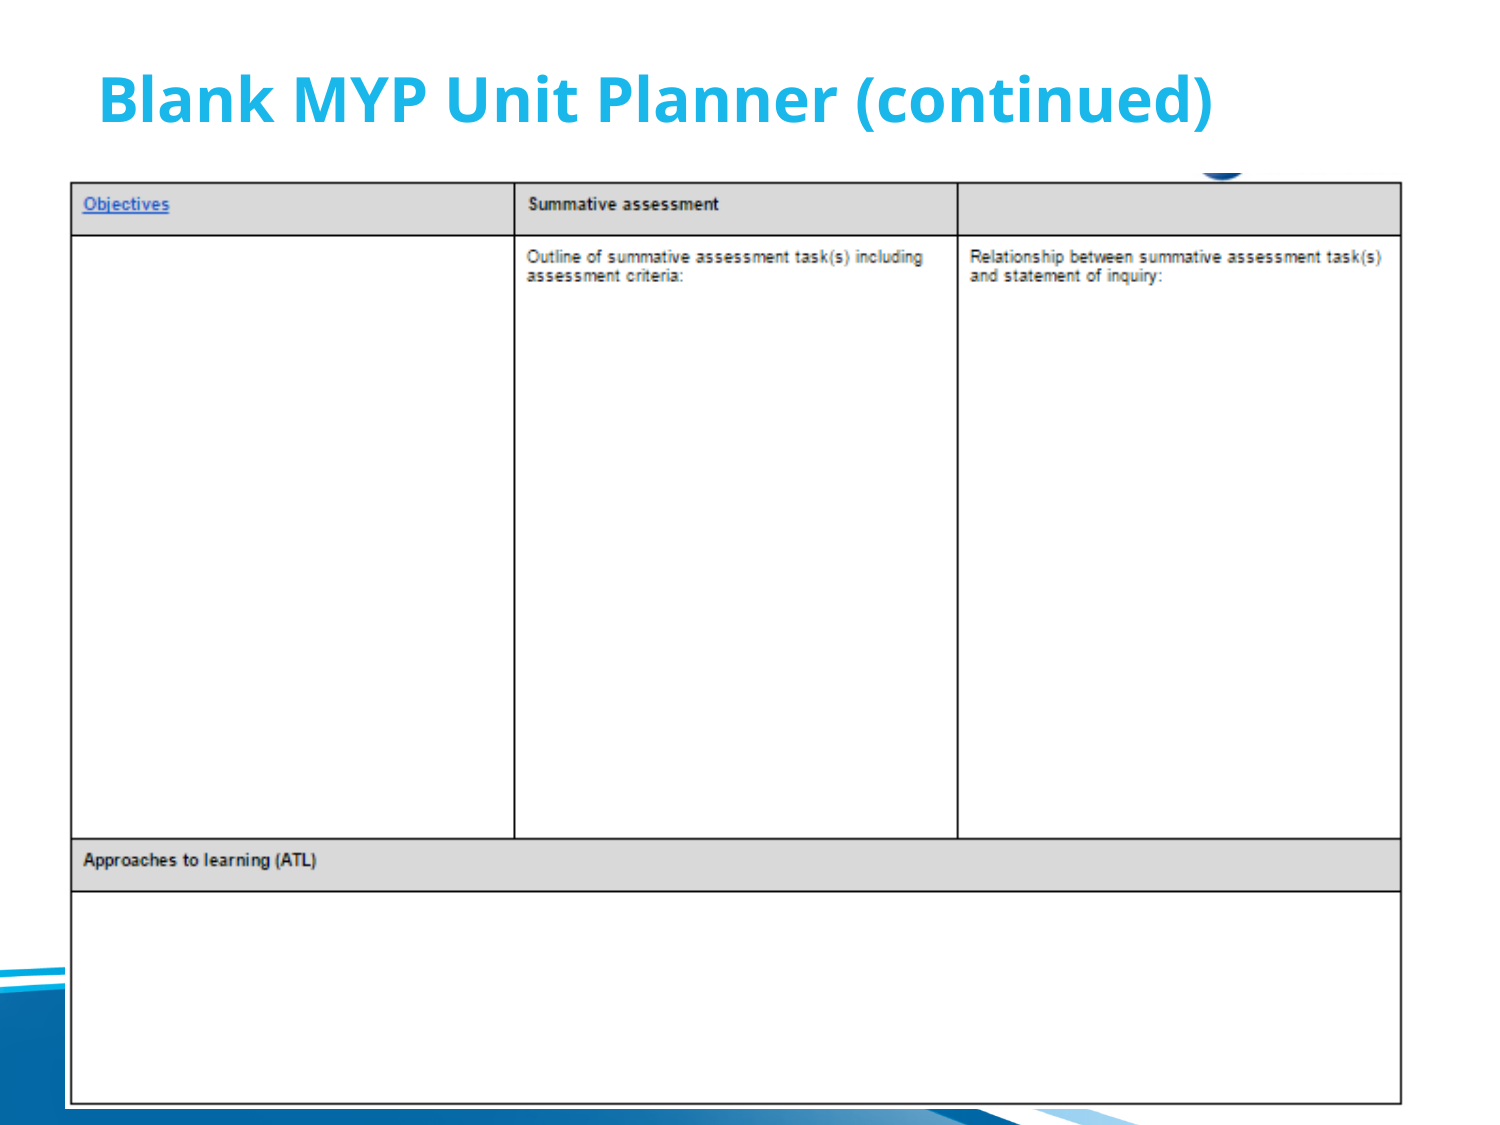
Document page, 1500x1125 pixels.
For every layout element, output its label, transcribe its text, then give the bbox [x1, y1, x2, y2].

title Blank MYP Unit Planner (continued) [96, 38, 1408, 157]
picture [0, 173, 1500, 1125]
